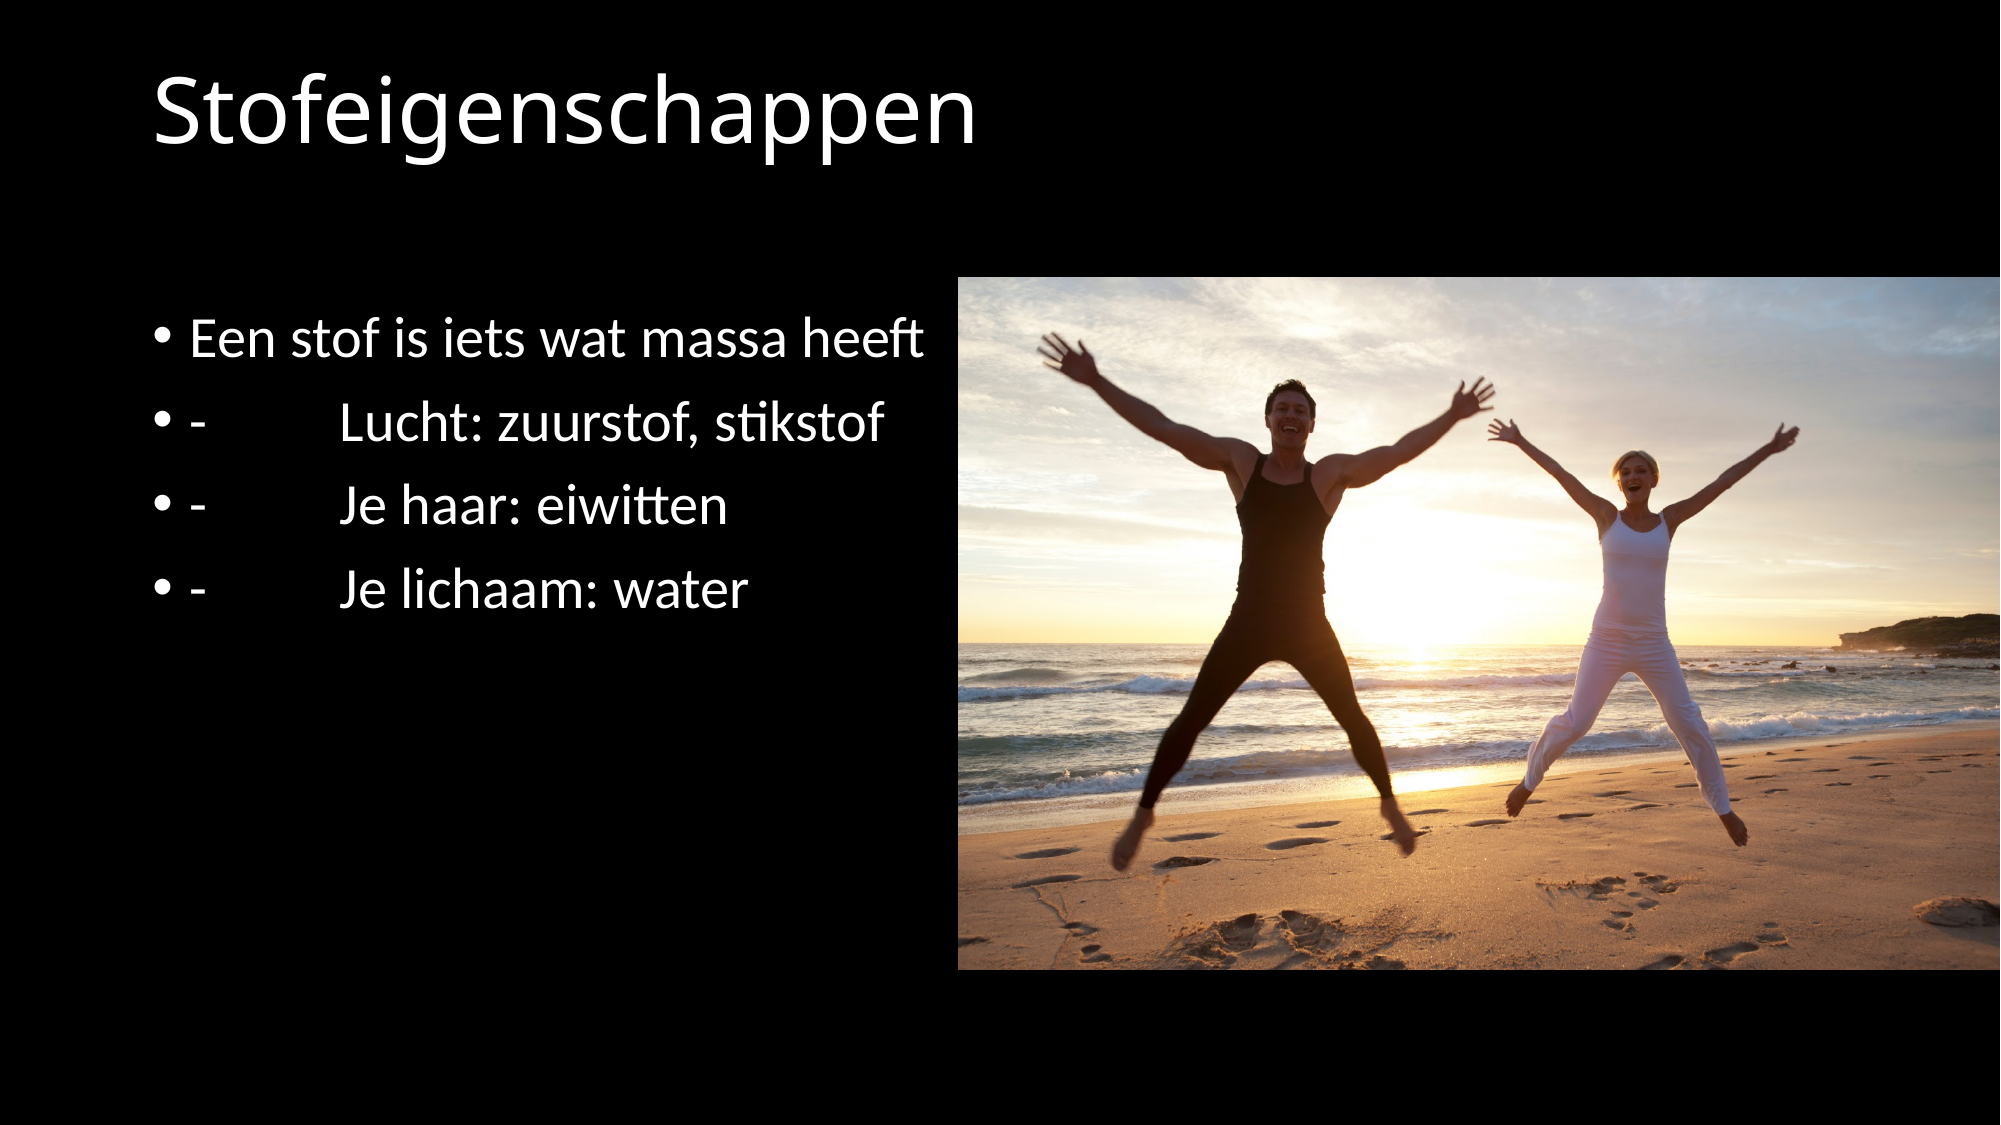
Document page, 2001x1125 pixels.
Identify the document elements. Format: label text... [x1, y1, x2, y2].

picture [958, 277, 2000, 970]
list Een stof is iets wat massa heeft - Lucht: zuurstof, stikstof - Je haar: eiwitten - Je lichaam: water [137, 299, 1863, 1014]
title Stofeigenschappen [137, 59, 1863, 278]
